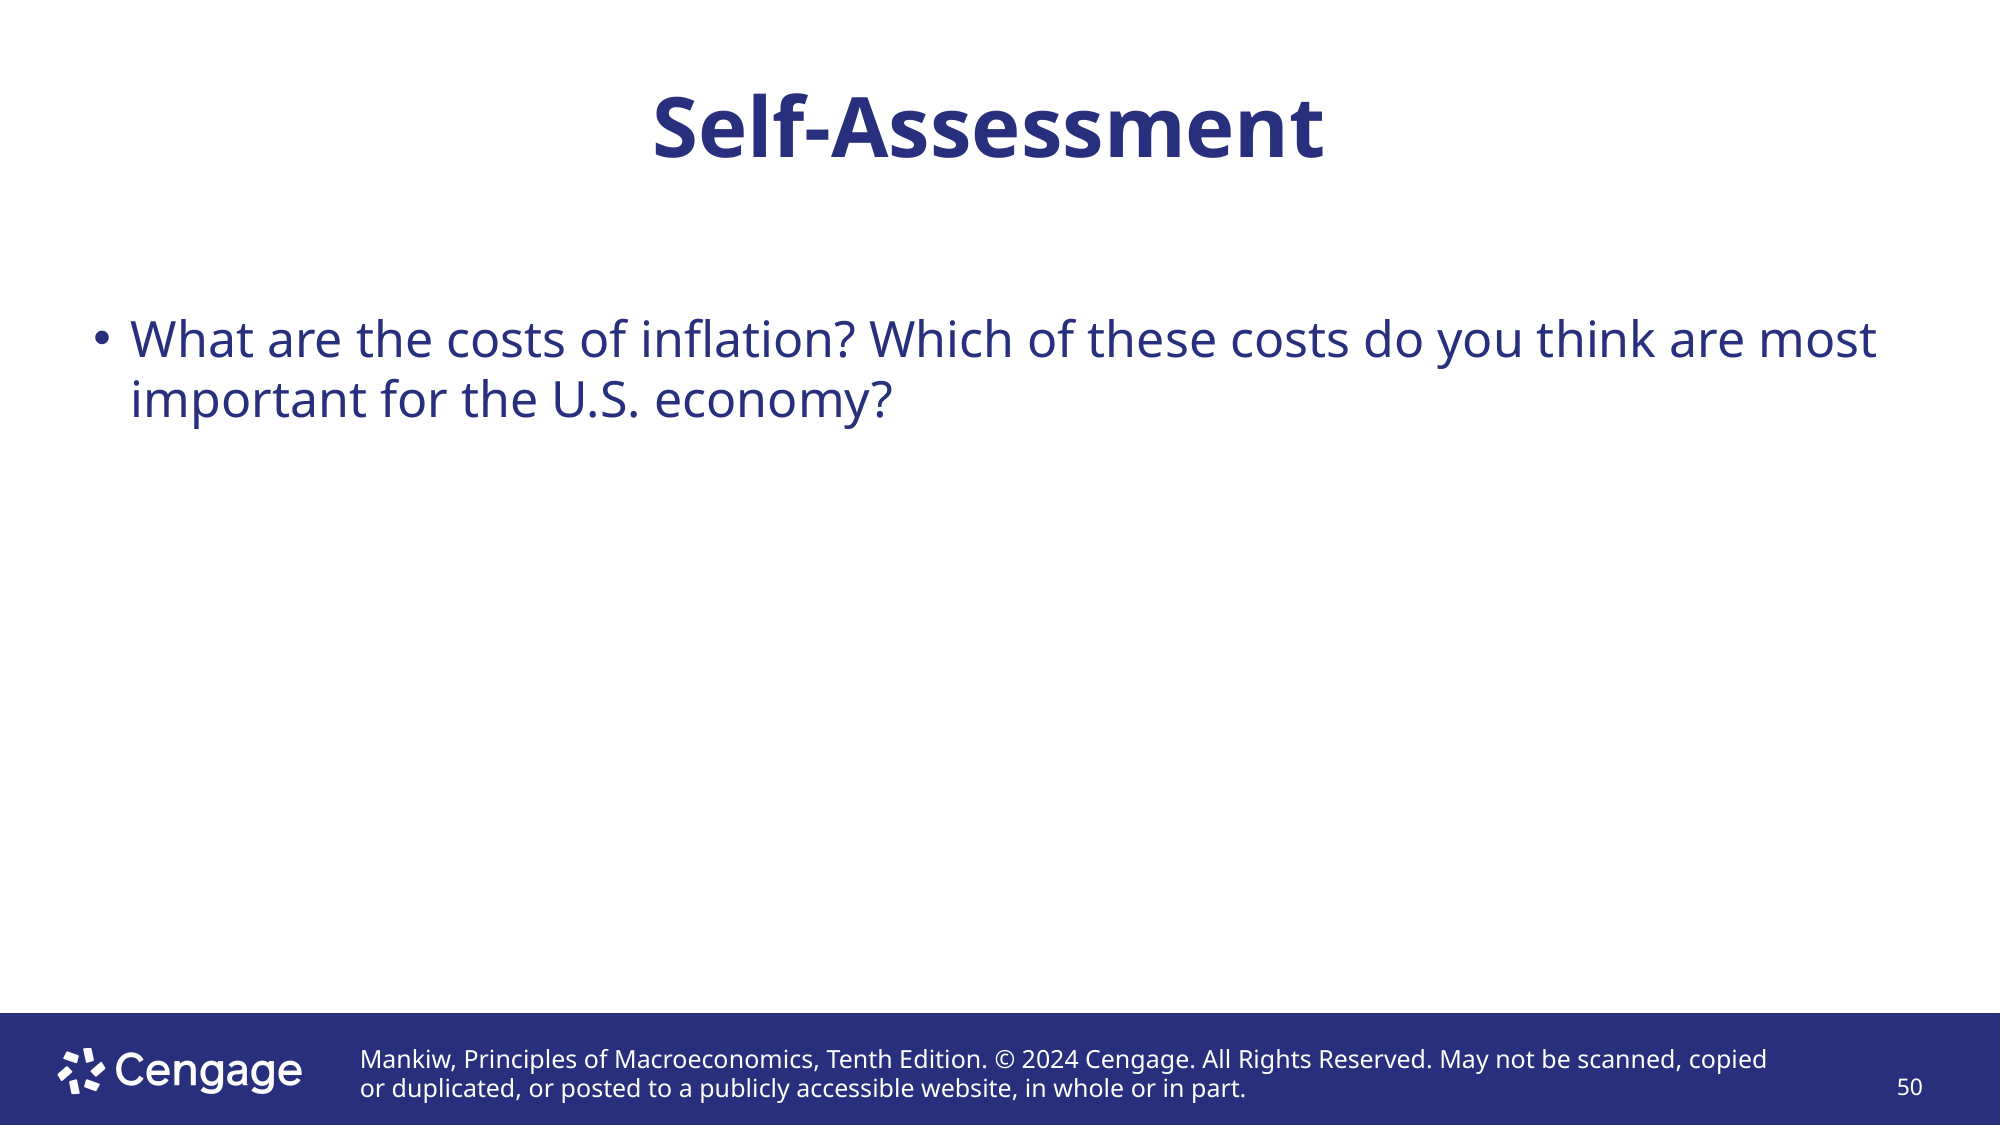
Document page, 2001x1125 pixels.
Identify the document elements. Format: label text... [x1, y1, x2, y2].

list What are the costs of inflation? Which of these costs do you think are most important for the U.S. economy? [78, 299, 1923, 1014]
title Self-Assessment [78, 77, 1923, 278]
picture [30, 1020, 329, 1122]
